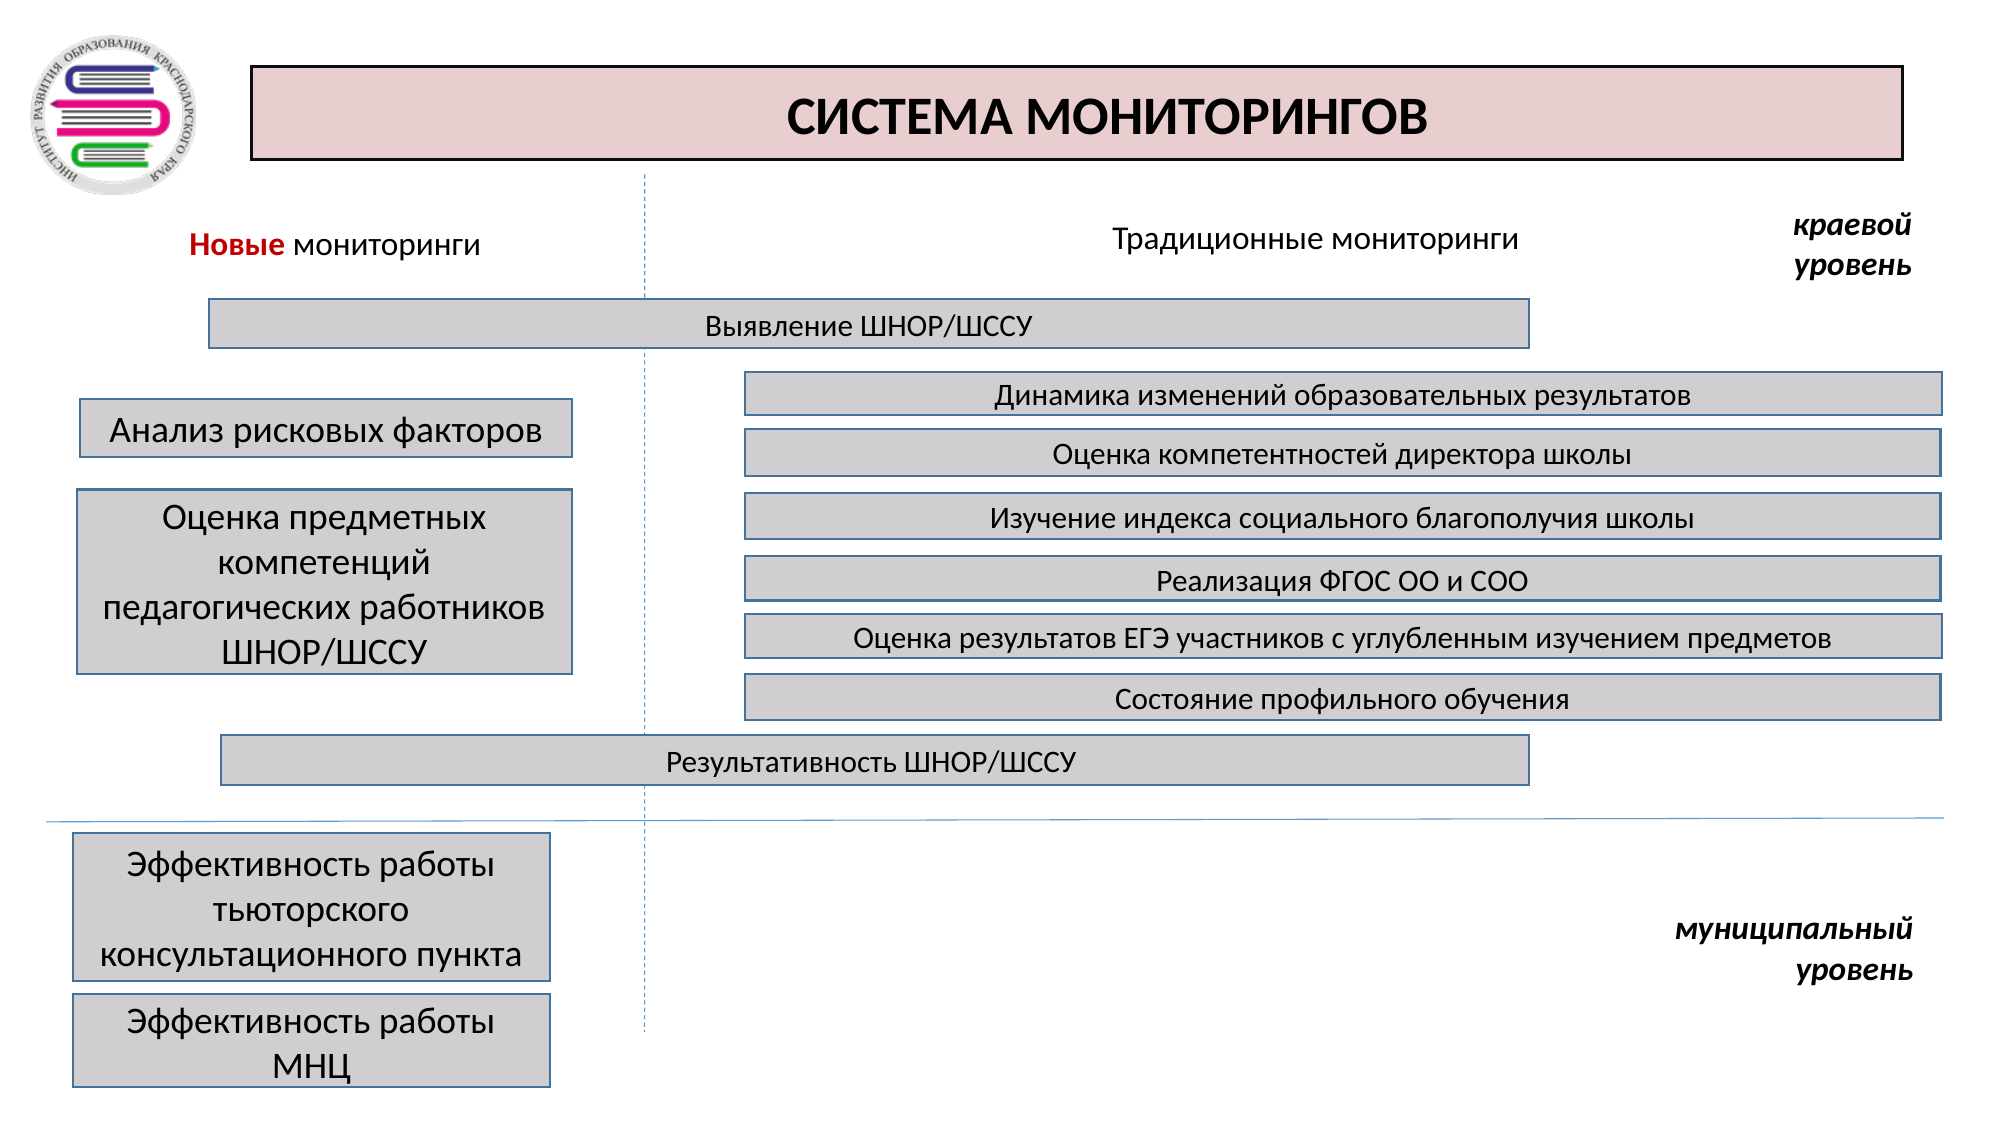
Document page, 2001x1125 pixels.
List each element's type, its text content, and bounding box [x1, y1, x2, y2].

text_box Эффективность работы тьюторского консультационного пункта [72, 832, 551, 982]
text_box Эффективность работы МНЦ [72, 993, 551, 1088]
text_box Оценка результатов ЕГЭ участников с углубленным изучением предметов [744, 613, 1943, 659]
text_box Динамика изменений образовательных результатов [744, 371, 1943, 416]
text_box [45, 817, 1945, 822]
text_box Анализ рисковых факторов [79, 398, 573, 458]
text_box Результативность ШНОР/ШССУ [645, 734, 1530, 786]
text_box краевой уровень [1615, 195, 1927, 290]
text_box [30, 35, 1903, 195]
text_box Новые мониторинги [73, 214, 597, 270]
text_box Изучение индекса социального благополучия школы [744, 492, 1942, 540]
text_box Результативность ШНОР/ШССУ [220, 734, 644, 786]
text_box Состояние профильного обучения [744, 673, 1942, 721]
text_box Оценка компетентностей директора школы [744, 428, 1942, 477]
text_box Выявление ШНОР/ШССУ [208, 298, 644, 349]
text_box Традиционные мониторинги [1054, 209, 1578, 264]
text_box Оценка предметных компетенций педагогических работников ШНОР/ШССУ [76, 488, 573, 675]
text_box Реализация ФГОС ОО и СОО [744, 555, 1942, 602]
text_box муниципальный уровень [1617, 899, 1929, 994]
text_box Выявление ШНОР/ШССУ [645, 298, 1530, 349]
